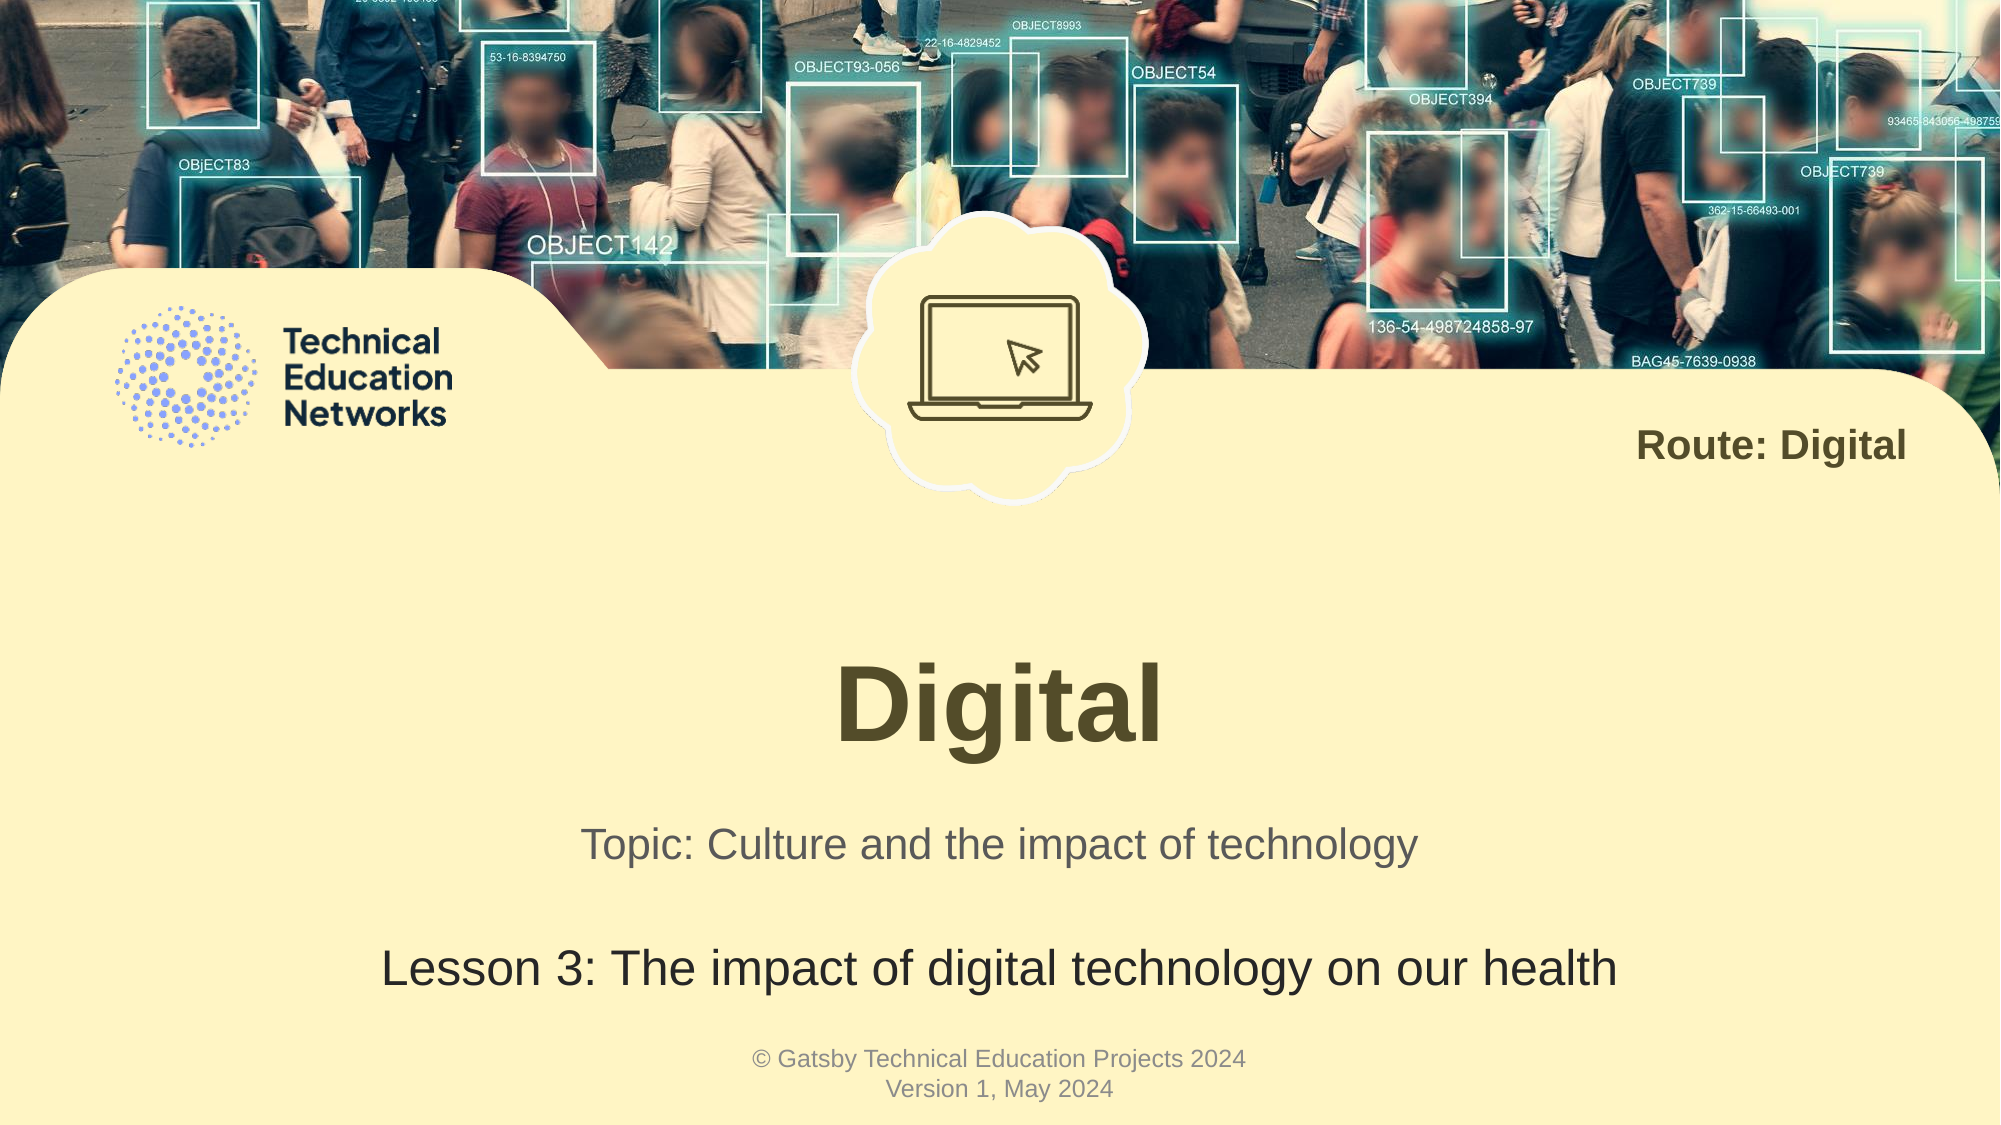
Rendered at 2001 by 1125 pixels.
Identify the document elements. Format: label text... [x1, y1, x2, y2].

list Route: Digital [999, 406, 1923, 494]
list Lesson 3: The impact of digital technology on our health [249, 922, 1750, 998]
picture [0, 0, 2000, 1125]
title Digital [249, 629, 1750, 773]
subtitle Topic: Culture and the impact of technology [249, 804, 1750, 900]
